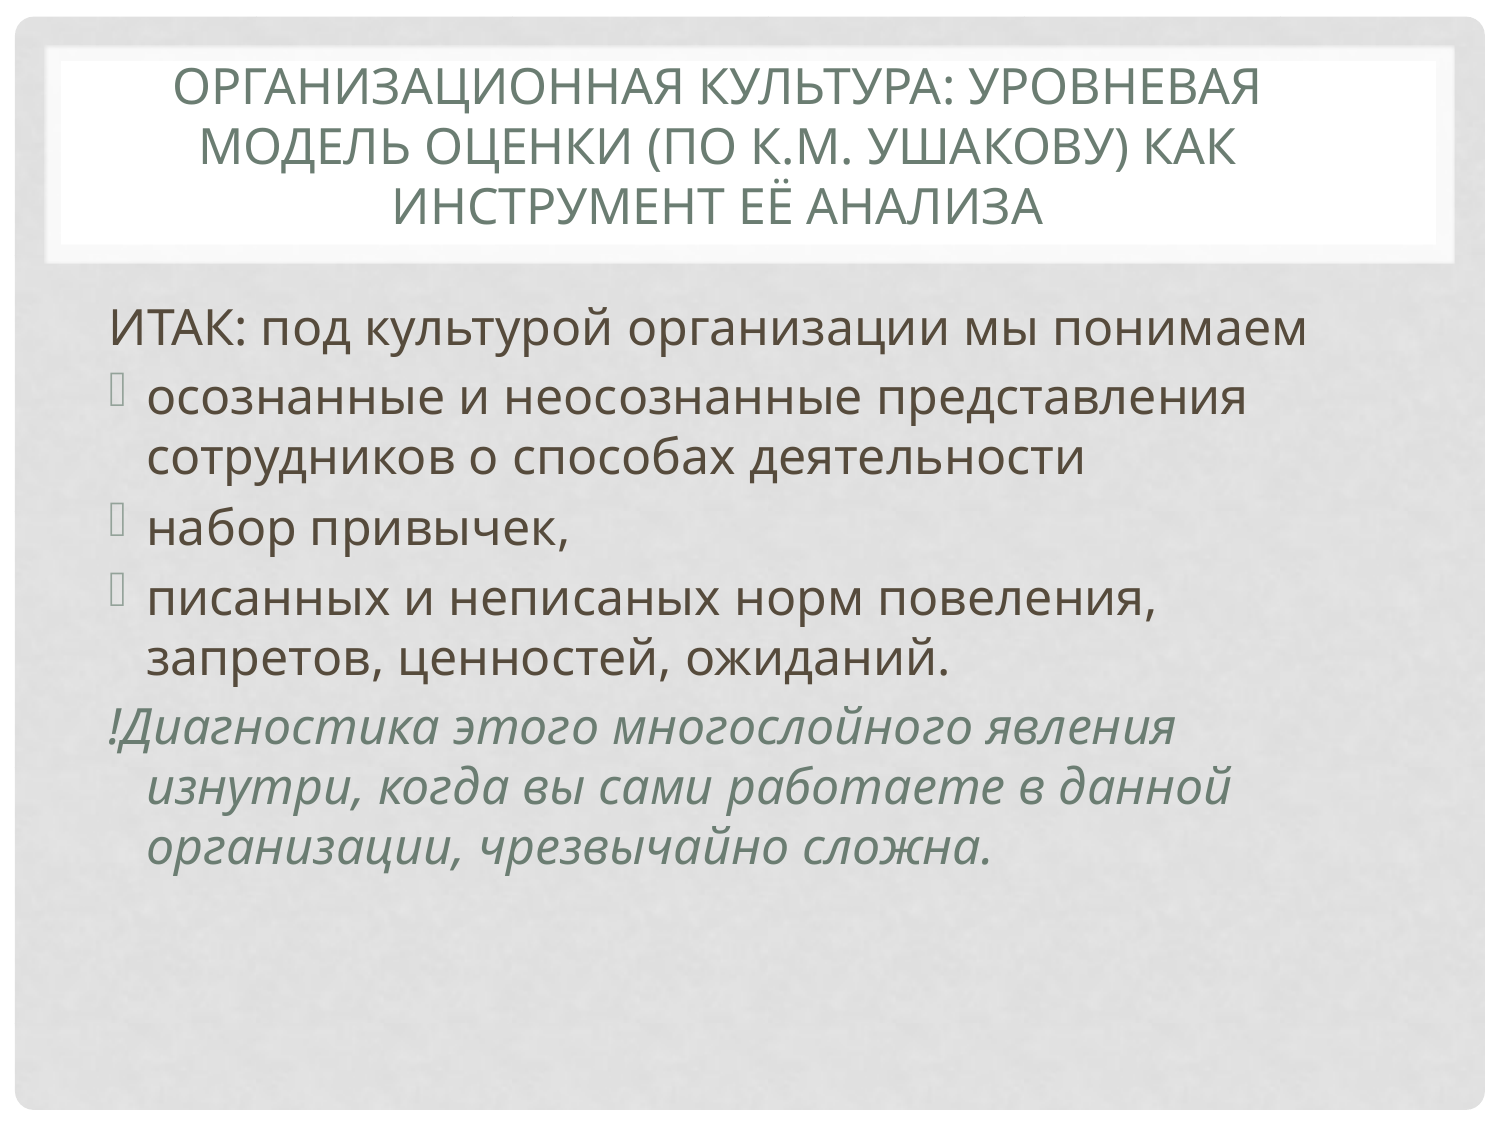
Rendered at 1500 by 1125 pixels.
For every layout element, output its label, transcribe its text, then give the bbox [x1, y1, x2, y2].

title Организационная культура: уровневая модель оценки (по к.м. Ушакову) как инструмент её анализа [123, 42, 1312, 287]
list ИТАК: под культурой организации мы понимаем осознанные и неосознанные представления сотрудников о способах деятельности набор привычек, писанных и неписаных норм повеления, запретов, ценностей, ожиданий. !Диагностика этого многослойного явления изнутри, когда вы сами работаете в данной организации, чрезвычайно сложна. [75, 287, 1425, 1005]
